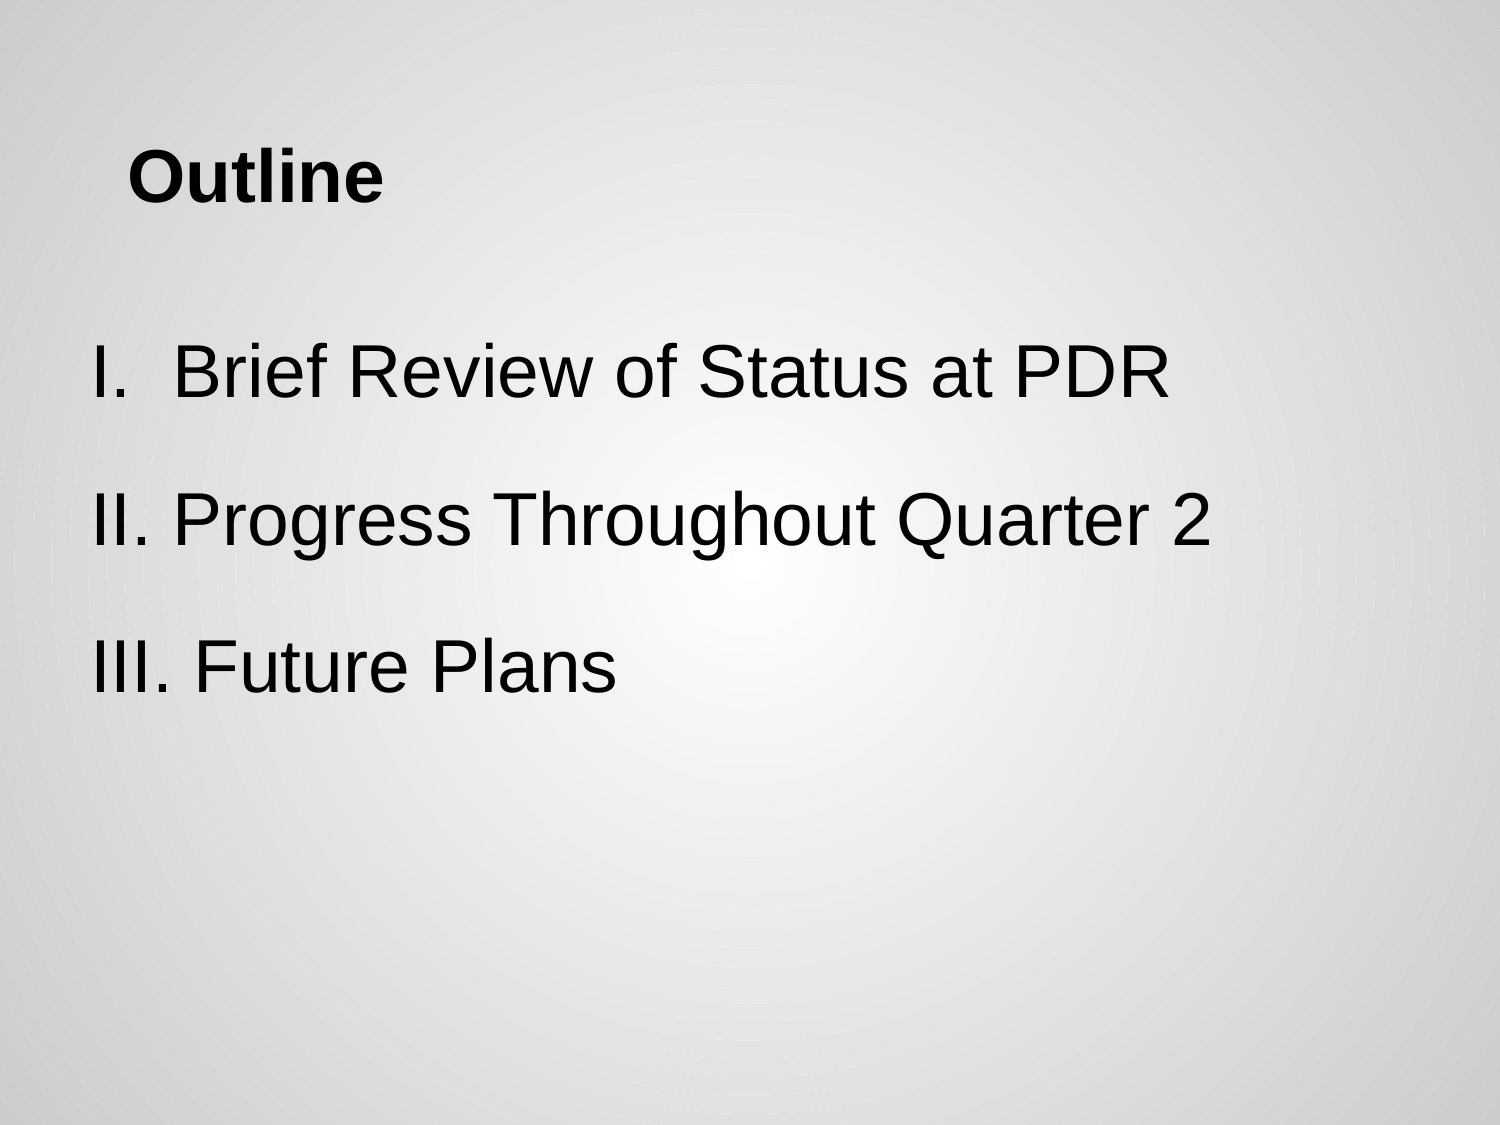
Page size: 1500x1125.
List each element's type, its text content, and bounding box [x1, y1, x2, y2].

title Outline [75, 45, 1425, 233]
list I. Brief Review of Status at PDR II. Progress Throughout Quarter 2 III. Future Plans [75, 262, 1425, 1078]
